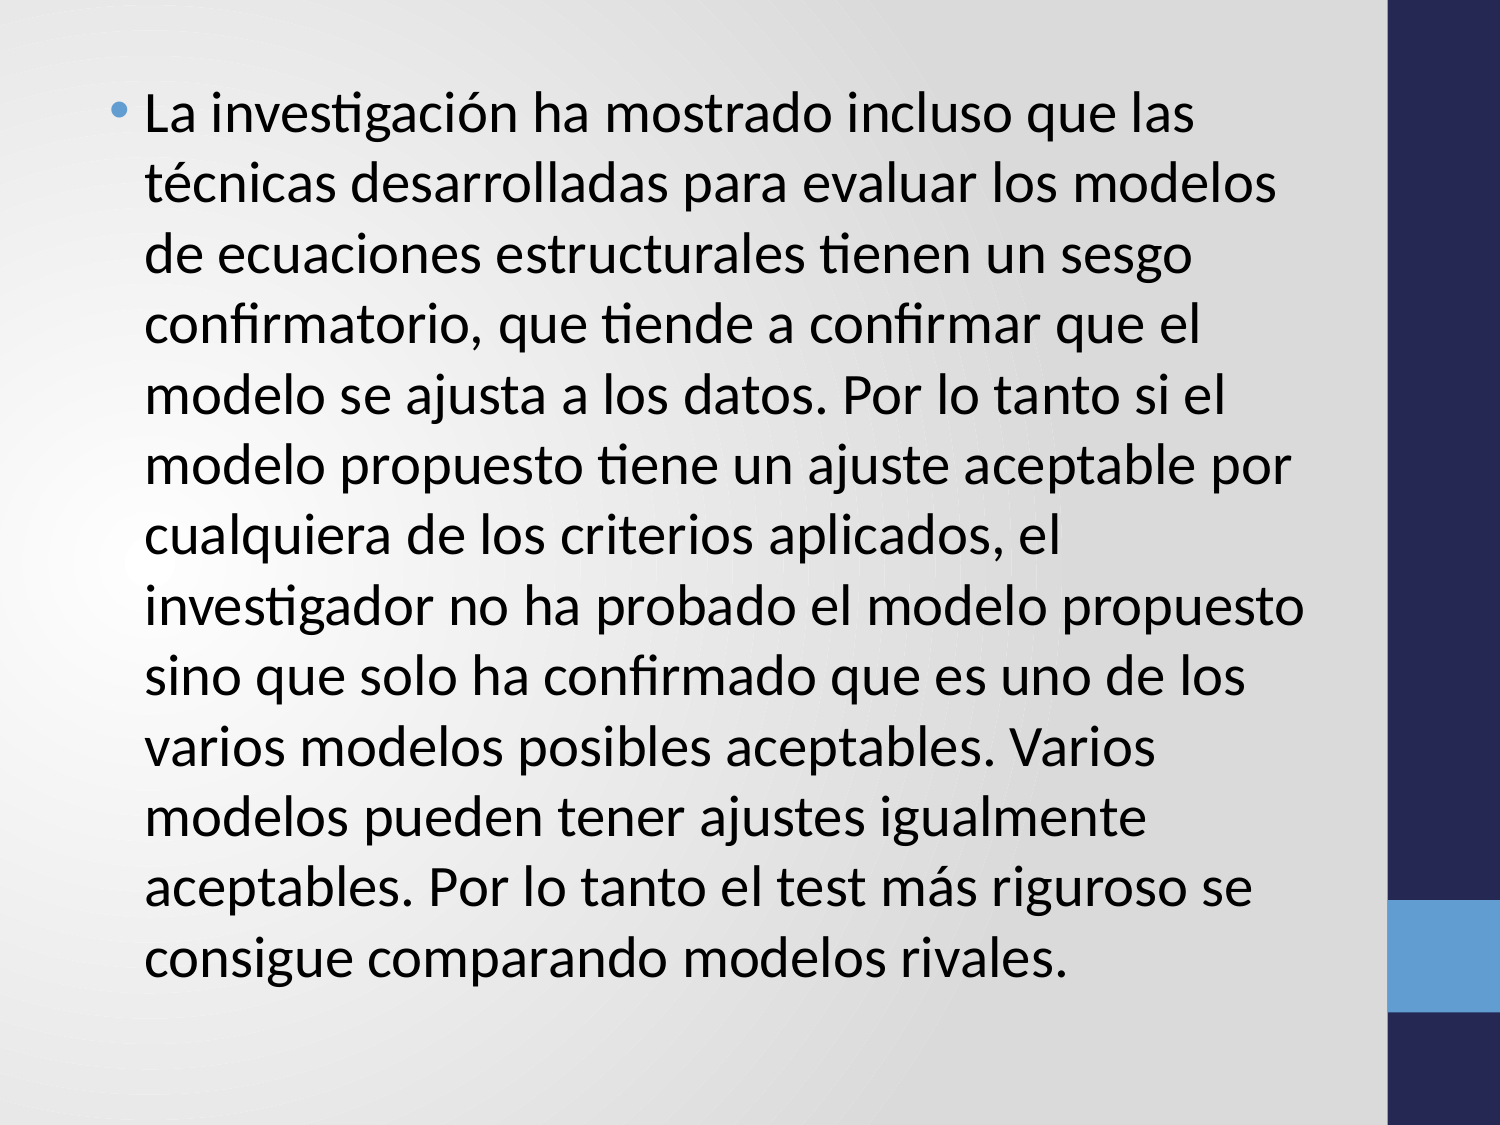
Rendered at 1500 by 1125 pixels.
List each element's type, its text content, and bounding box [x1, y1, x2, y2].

list La investigación ha mostrado incluso que las técnicas desarrolladas para evaluar los modelos de ecuaciones estructurales tienen un sesgo confirmatorio, que tiende a confirmar que el modelo se ajusta a los datos. Por lo tanto si el modelo propuesto tiene un ajuste aceptable por cualquiera de los criterios aplicados, el investigador no ha probado el modelo propuesto sino que solo ha confirmado que es uno de los varios modelos posibles aceptables. Varios modelos pueden tener ajustes igualmente aceptables. Por lo tanto el test más riguroso se consigue comparando modelos rivales. [76, 66, 1327, 1071]
